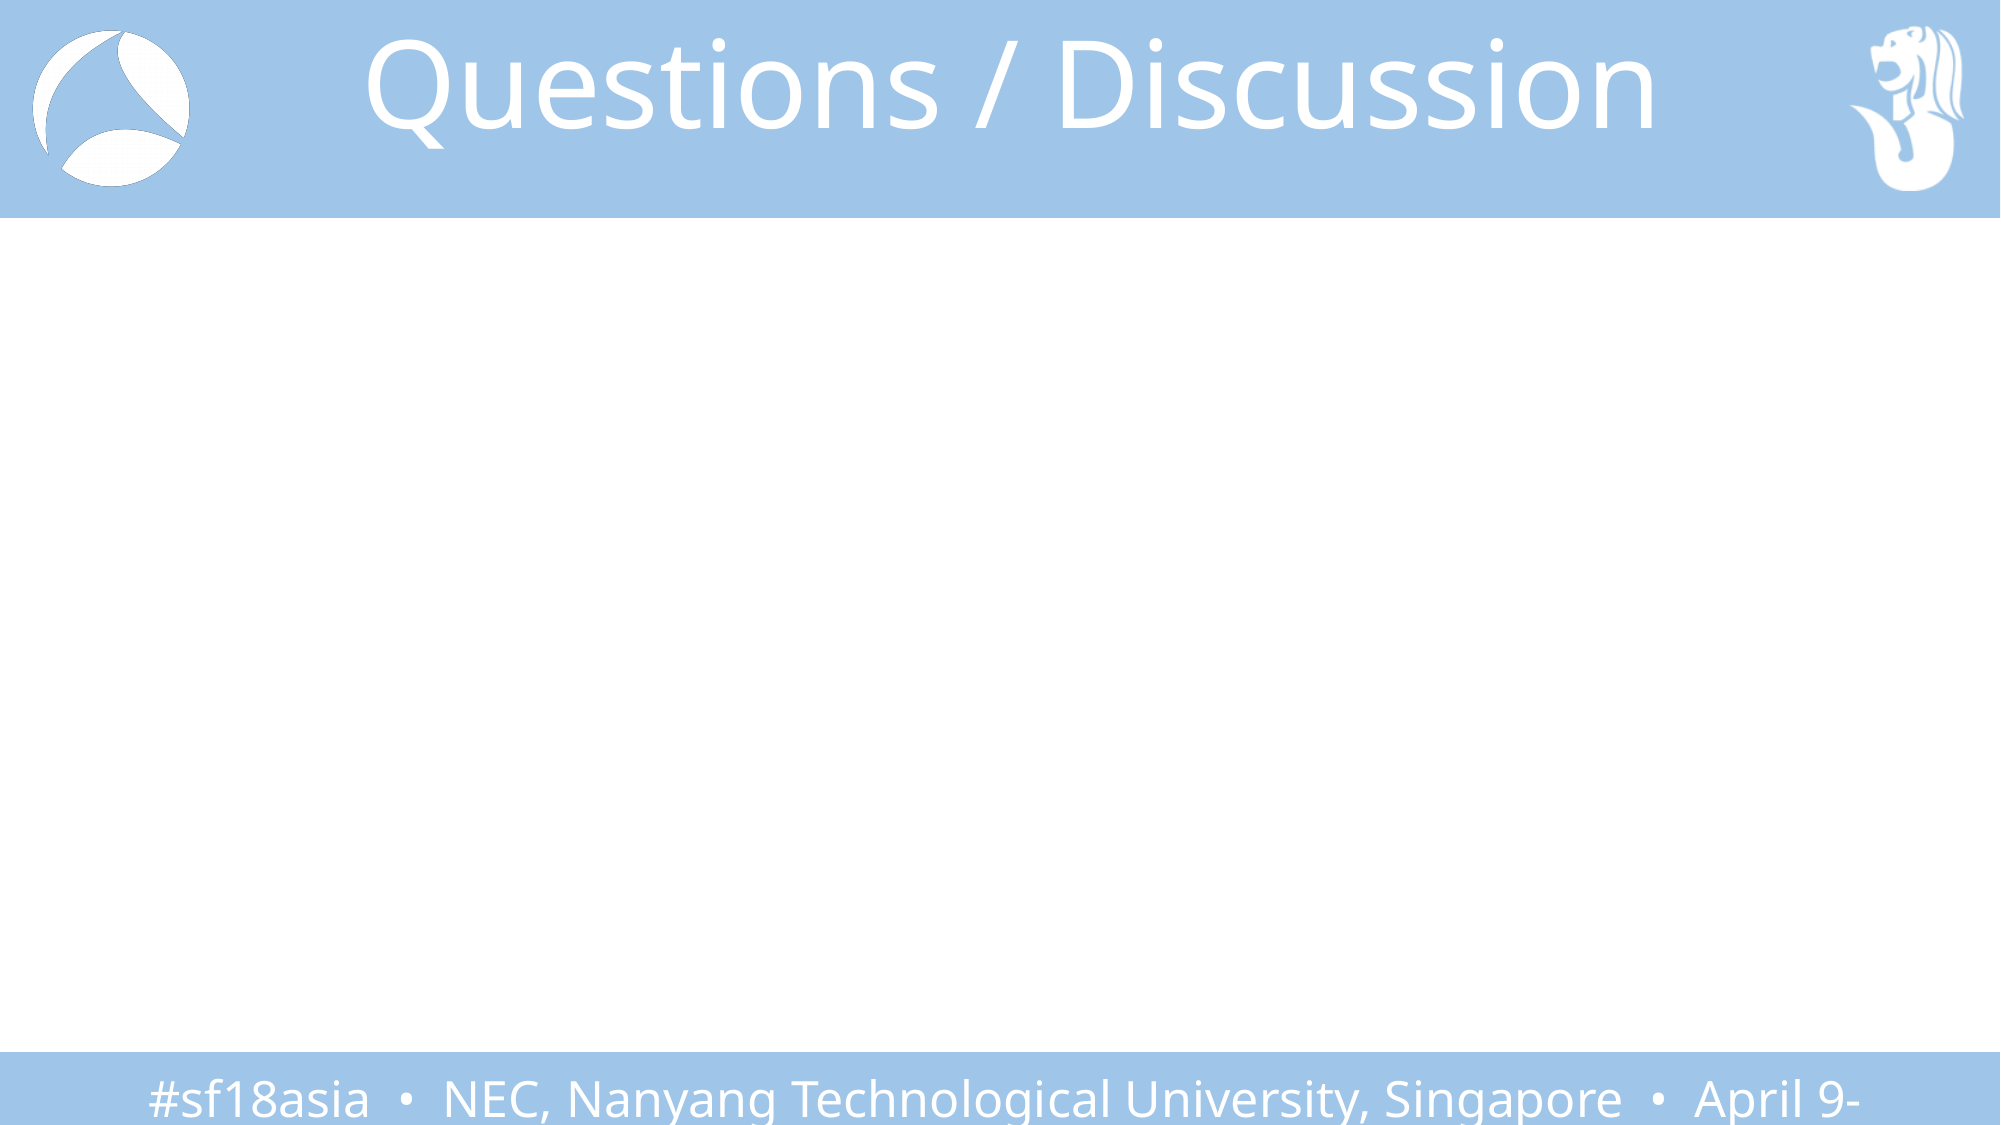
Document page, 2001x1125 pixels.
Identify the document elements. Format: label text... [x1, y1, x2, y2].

picture [32, 155, 190, 187]
title Questions / Discussion [31, 24, 1994, 155]
picture [1849, 155, 1964, 191]
